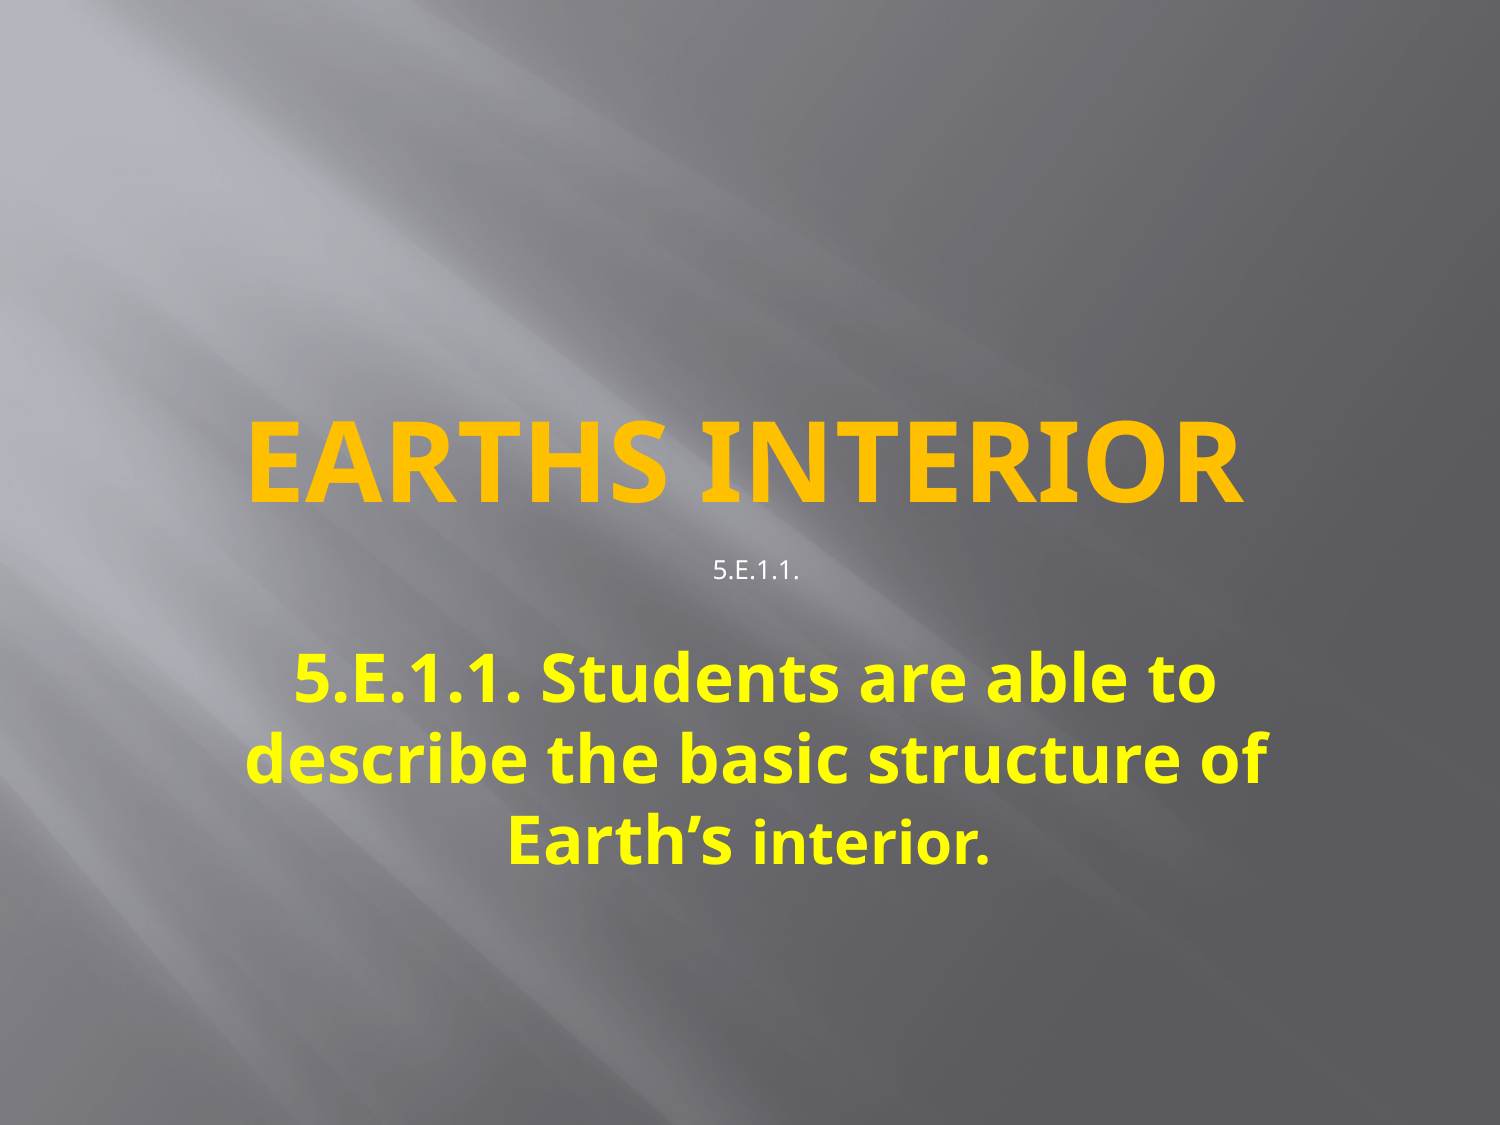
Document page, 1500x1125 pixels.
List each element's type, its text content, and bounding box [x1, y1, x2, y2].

title Earths Interior [69, 224, 1420, 525]
subtitle 5.E.1.1. 5.E.1.1. Students are able to describe the basic structure of Earth’s interior. [225, 546, 1288, 900]
